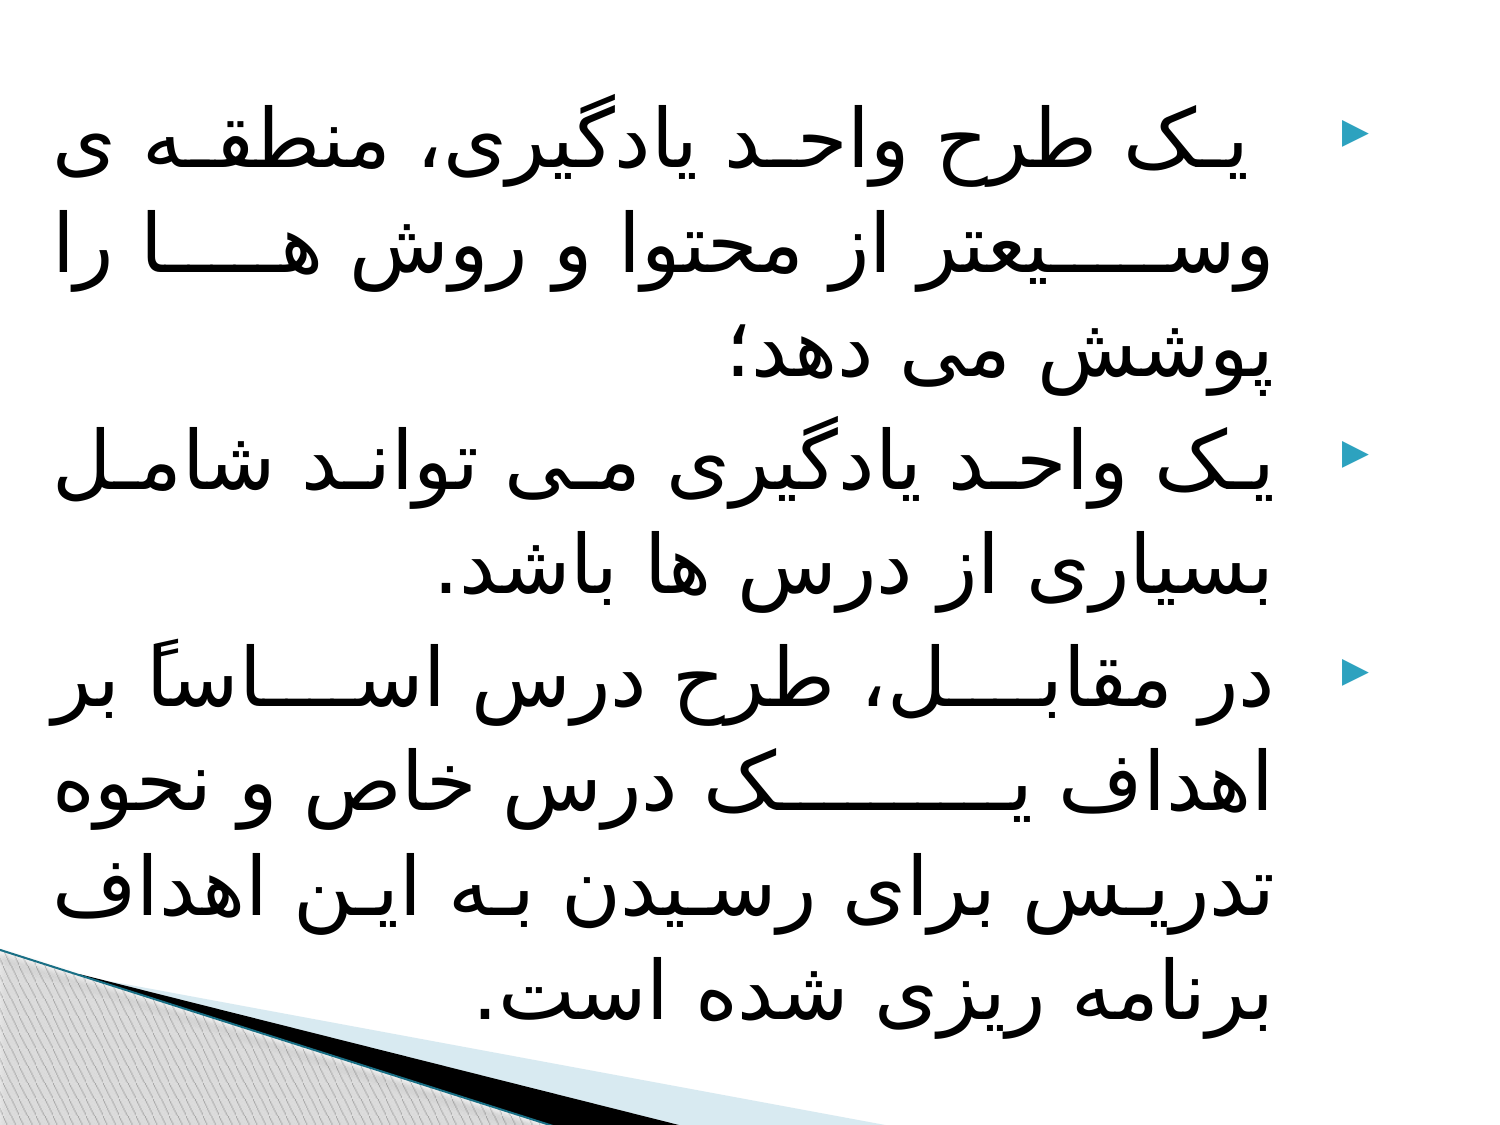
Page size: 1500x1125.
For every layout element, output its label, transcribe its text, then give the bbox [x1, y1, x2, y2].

list یک طرح واحد یادگیری، منطقه ی وسیعتر از محتوا و روش ها را پوشش می دهد؛ یک واحد یادگیری می تواند شامل بسیاری از درس ها باشد. در مقابل، طرح درس اساساً بر اهداف یک درس خاص و نحوه تدریس برای رسیدن به این اهداف برنامه ریزی شده است. [37, 75, 1388, 1050]
